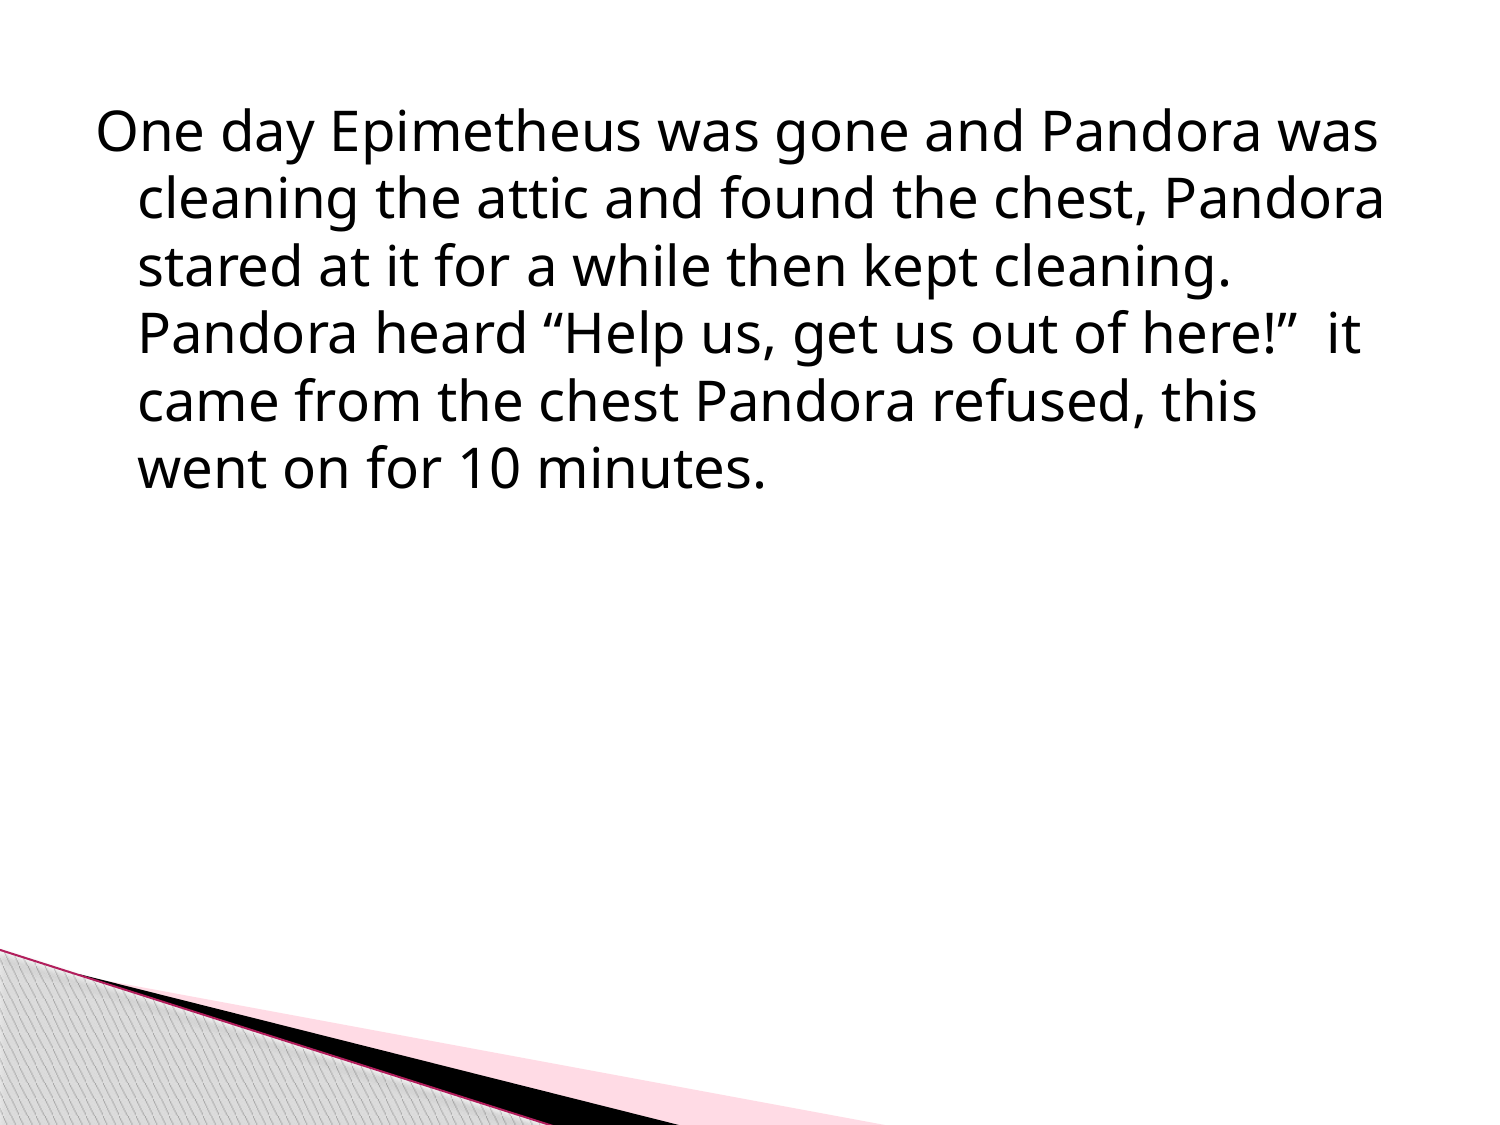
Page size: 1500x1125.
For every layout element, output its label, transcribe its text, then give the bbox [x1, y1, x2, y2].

list One day Epimetheus was gone and Pandora was cleaning the attic and found the chest, Pandora stared at it for a while then kept cleaning. Pandora heard “Help us, get us out of here!” it came from the chest Pandora refused, this went on for 10 minutes. [62, 87, 1413, 1030]
